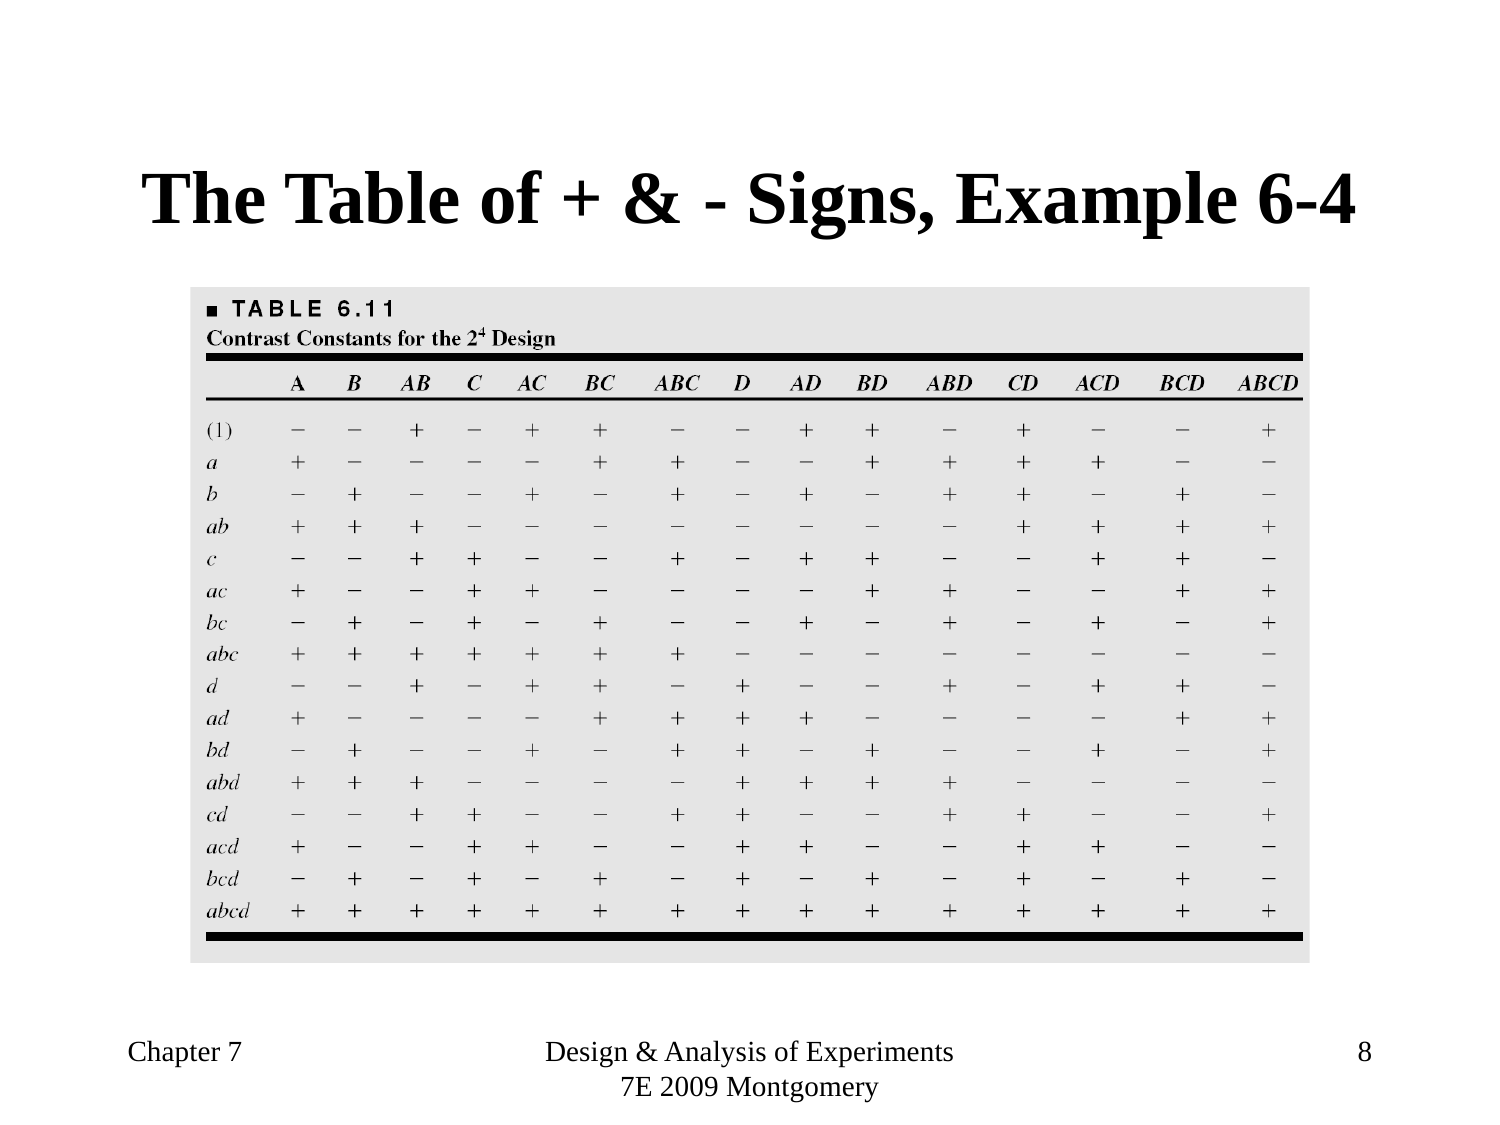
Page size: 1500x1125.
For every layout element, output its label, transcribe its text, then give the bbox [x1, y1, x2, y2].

footer Design & Analysis of Experiments 7E 2009 Montgomery [512, 1024, 988, 1101]
slide_number Chapter 7 [112, 1024, 426, 1101]
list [190, 287, 1310, 963]
title The Table of + & - Signs, Example 6-4 [112, 99, 1388, 288]
slide_number 8 [1074, 1024, 1388, 1101]
